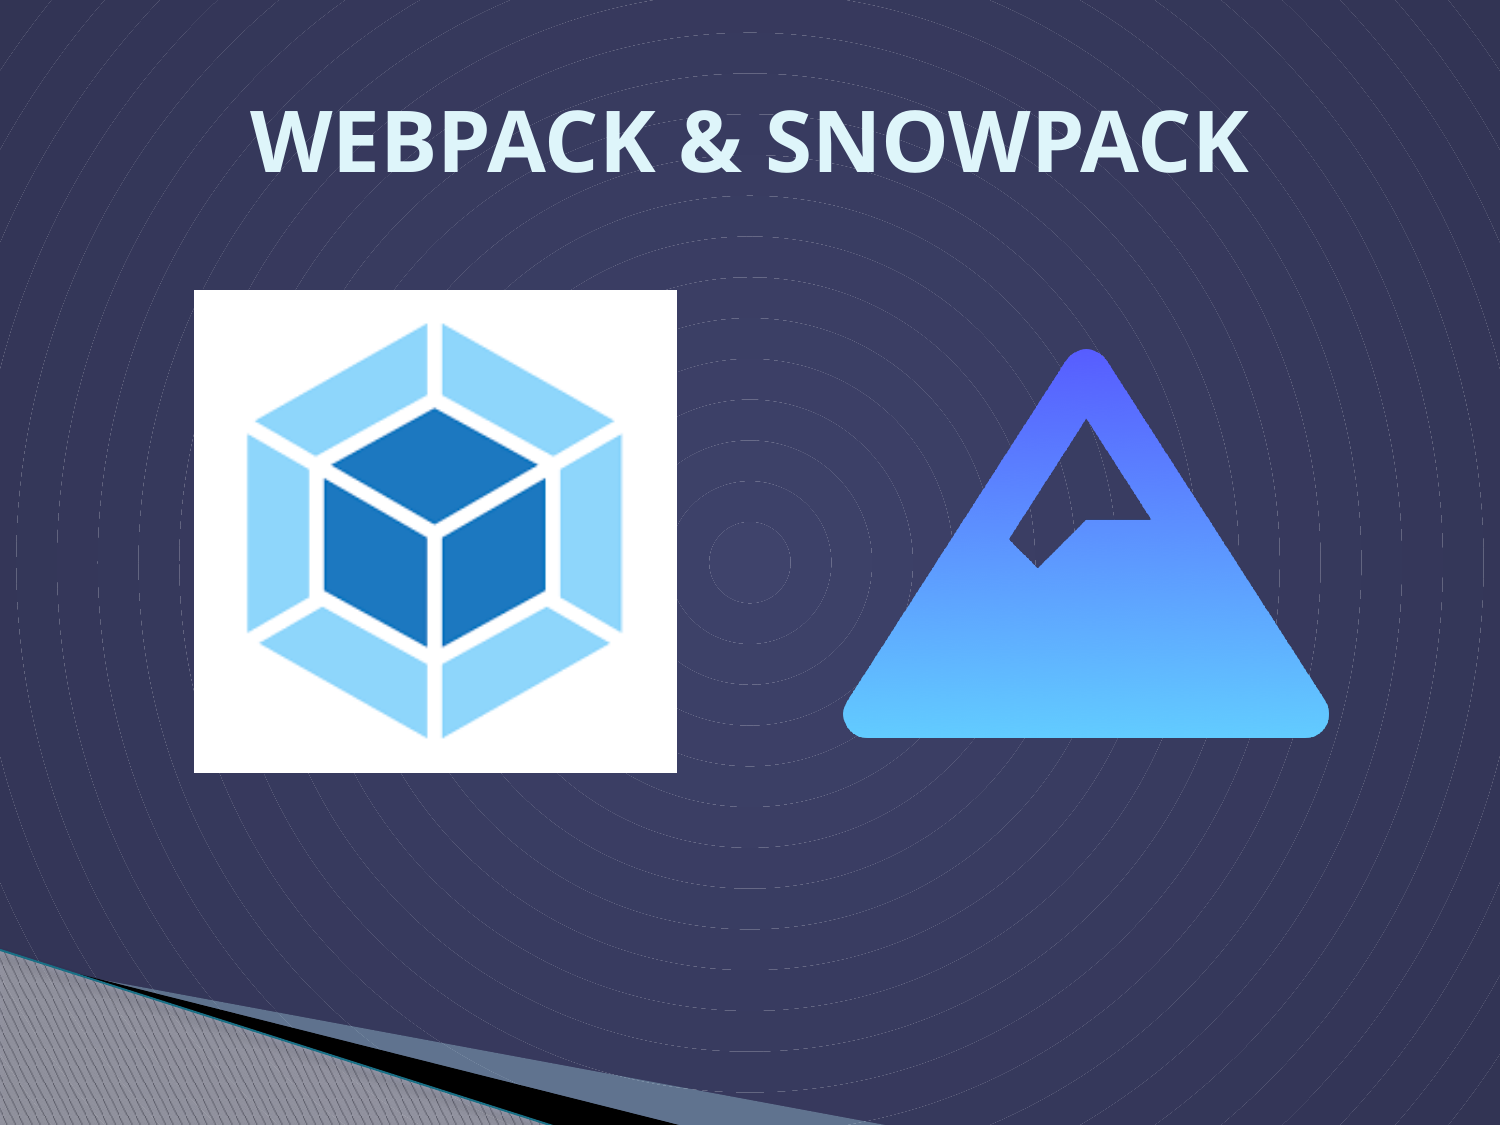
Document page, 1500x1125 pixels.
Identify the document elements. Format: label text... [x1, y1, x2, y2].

picture [843, 349, 1330, 739]
picture [194, 290, 677, 773]
title WEBPACK & SNOWPACK [75, 45, 1425, 233]
